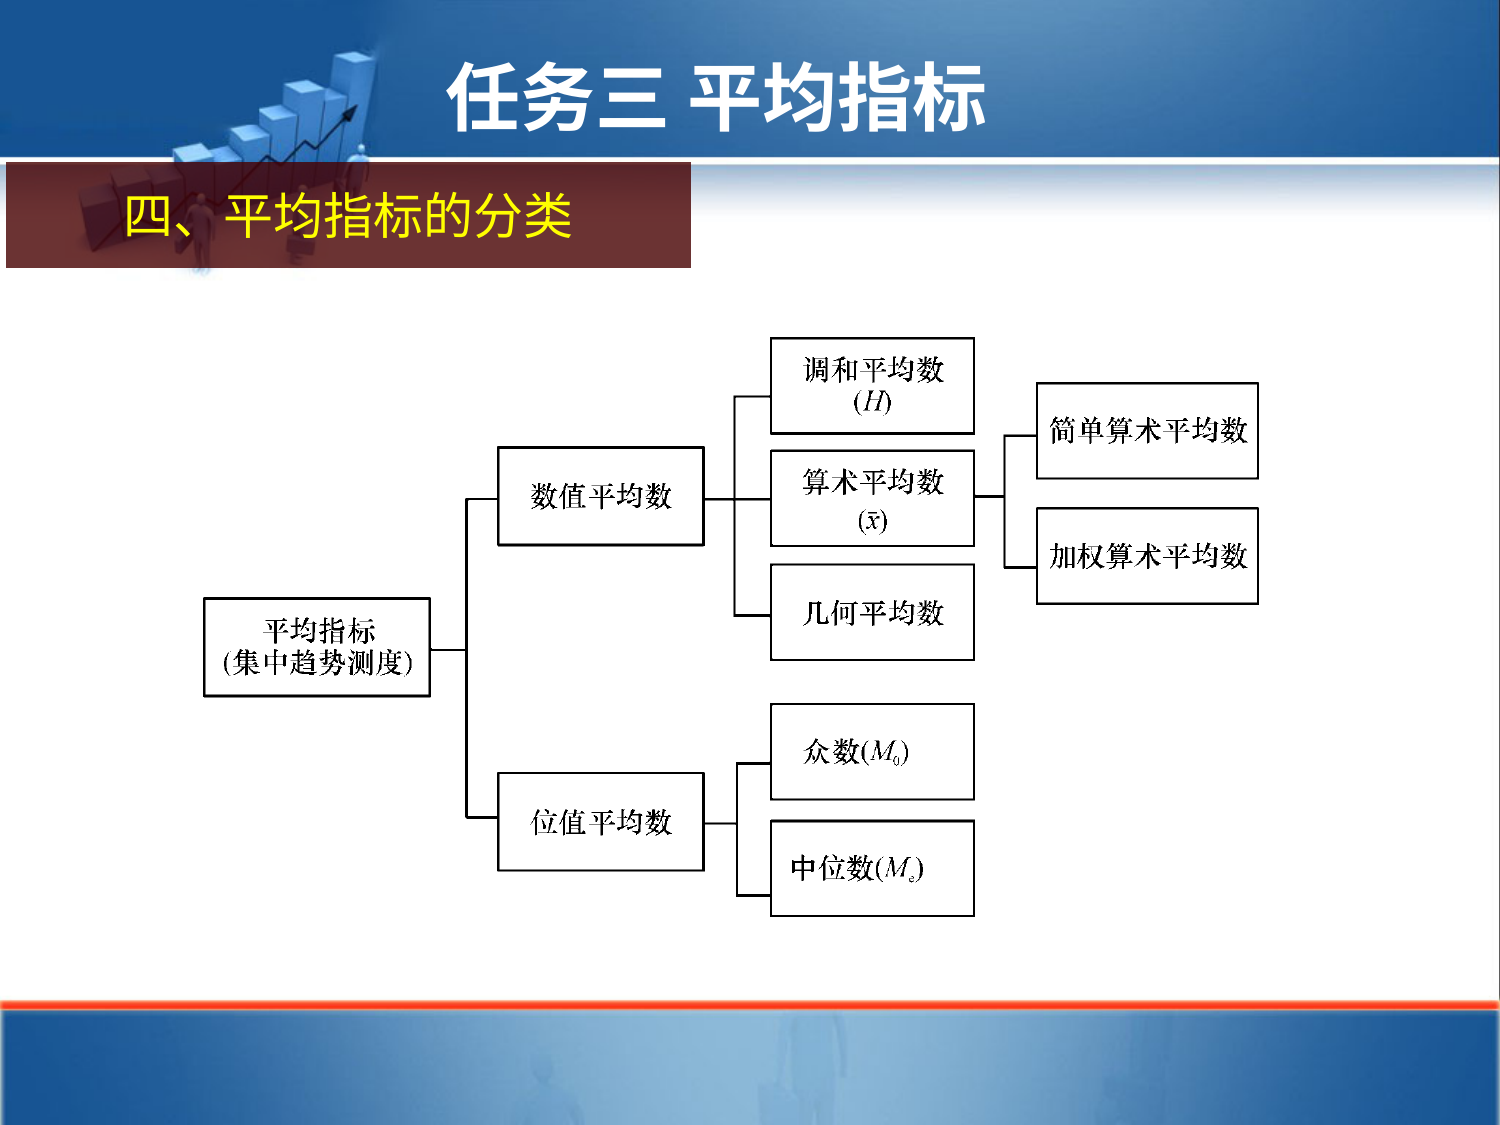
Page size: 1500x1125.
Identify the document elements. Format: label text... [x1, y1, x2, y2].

text_box 任务三 平均指标 [395, 42, 1500, 148]
text_box 四、平均指标的分类 [6, 162, 691, 268]
picture [0, 0, 1500, 1125]
